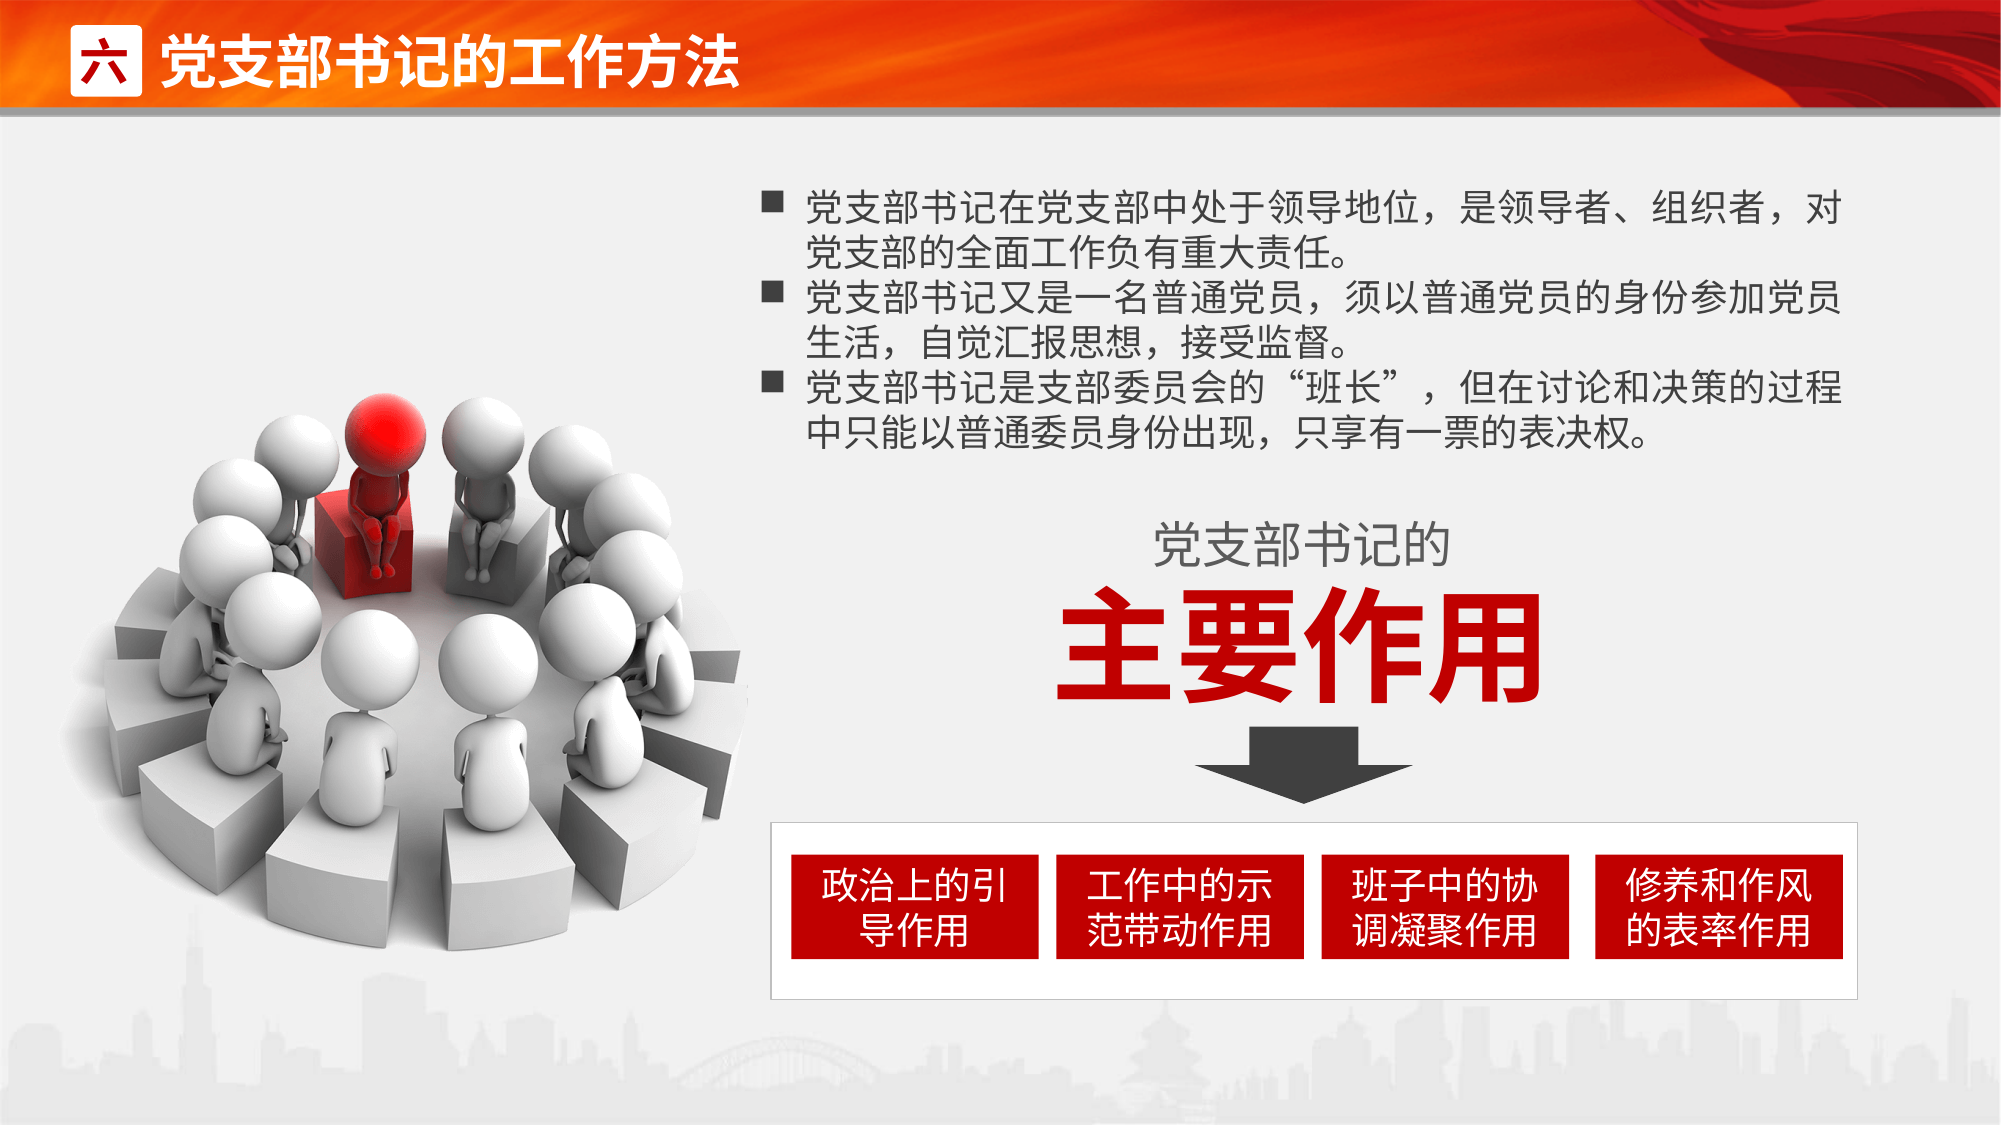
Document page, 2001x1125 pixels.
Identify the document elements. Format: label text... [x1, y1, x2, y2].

text_box [771, 822, 1858, 1000]
text_box 政治上的引导作用 [791, 854, 1039, 960]
text_box 党支部书记在党支部中处于领导地位，是领导者、组织者，对党支部的全面工作负有重大责任。 党支部书记又是一名普通党员，须以普通党员的身份参加党员生活，自觉汇报思想，接受监督。 党支部书记是支部委员会的“班长”，但在讨论和决策的过程中只能以普通委员身份出现，只享有一票的表决权。 [743, 176, 1858, 462]
text_box 主要作用 [1036, 559, 1567, 725]
text_box 修养和作风的表率作用 [1595, 854, 1843, 960]
text_box 六 [64, 22, 145, 98]
text_box 班子中的协调凝聚作用 [1321, 854, 1570, 960]
text_box [1194, 726, 1413, 804]
text_box 工作中的示范带动作用 [1056, 854, 1304, 960]
text_box 党支部书记的工作方法 [144, 18, 954, 103]
text_box 党支部书记的 [1137, 505, 1468, 581]
picture [0, 0, 2001, 1125]
